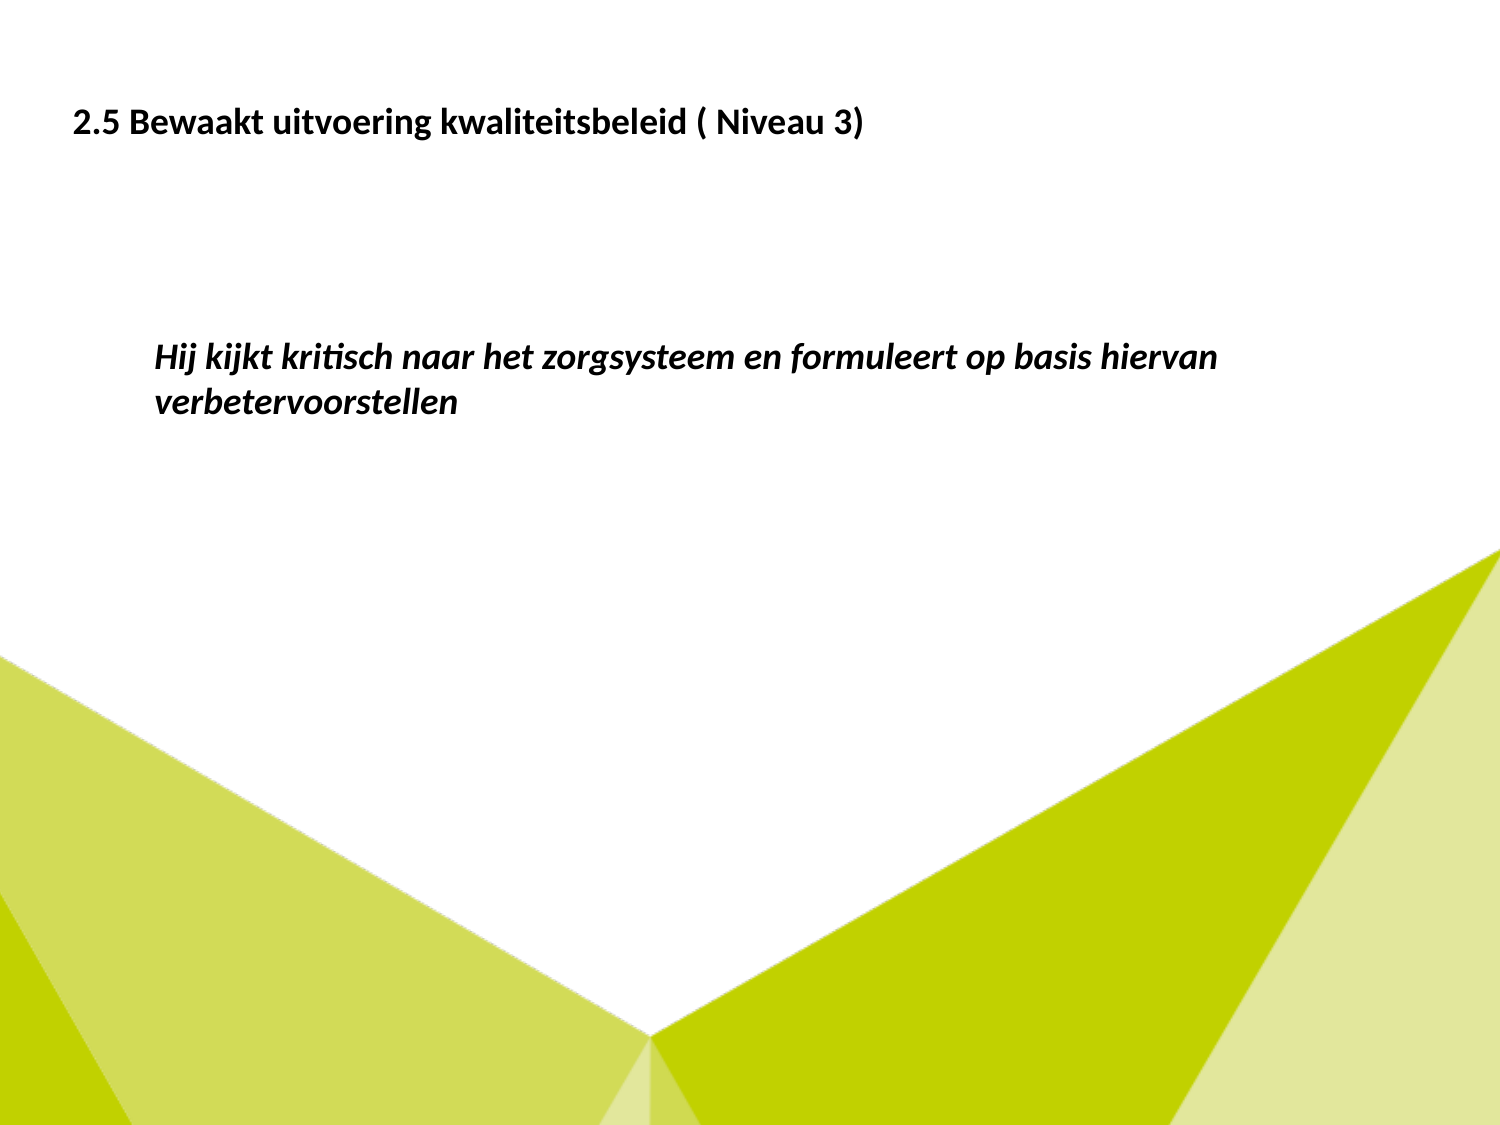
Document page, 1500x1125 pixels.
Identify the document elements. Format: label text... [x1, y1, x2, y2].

text_box Hij kijkt kritisch naar het zorgsysteem en formuleert op basis hiervan verbetervoorstellen [139, 324, 1309, 474]
text_box 2.5 Bewaakt uitvoering kwaliteitsbeleid ( Niveau 3) [57, 89, 1391, 150]
picture [0, 475, 1500, 1125]
